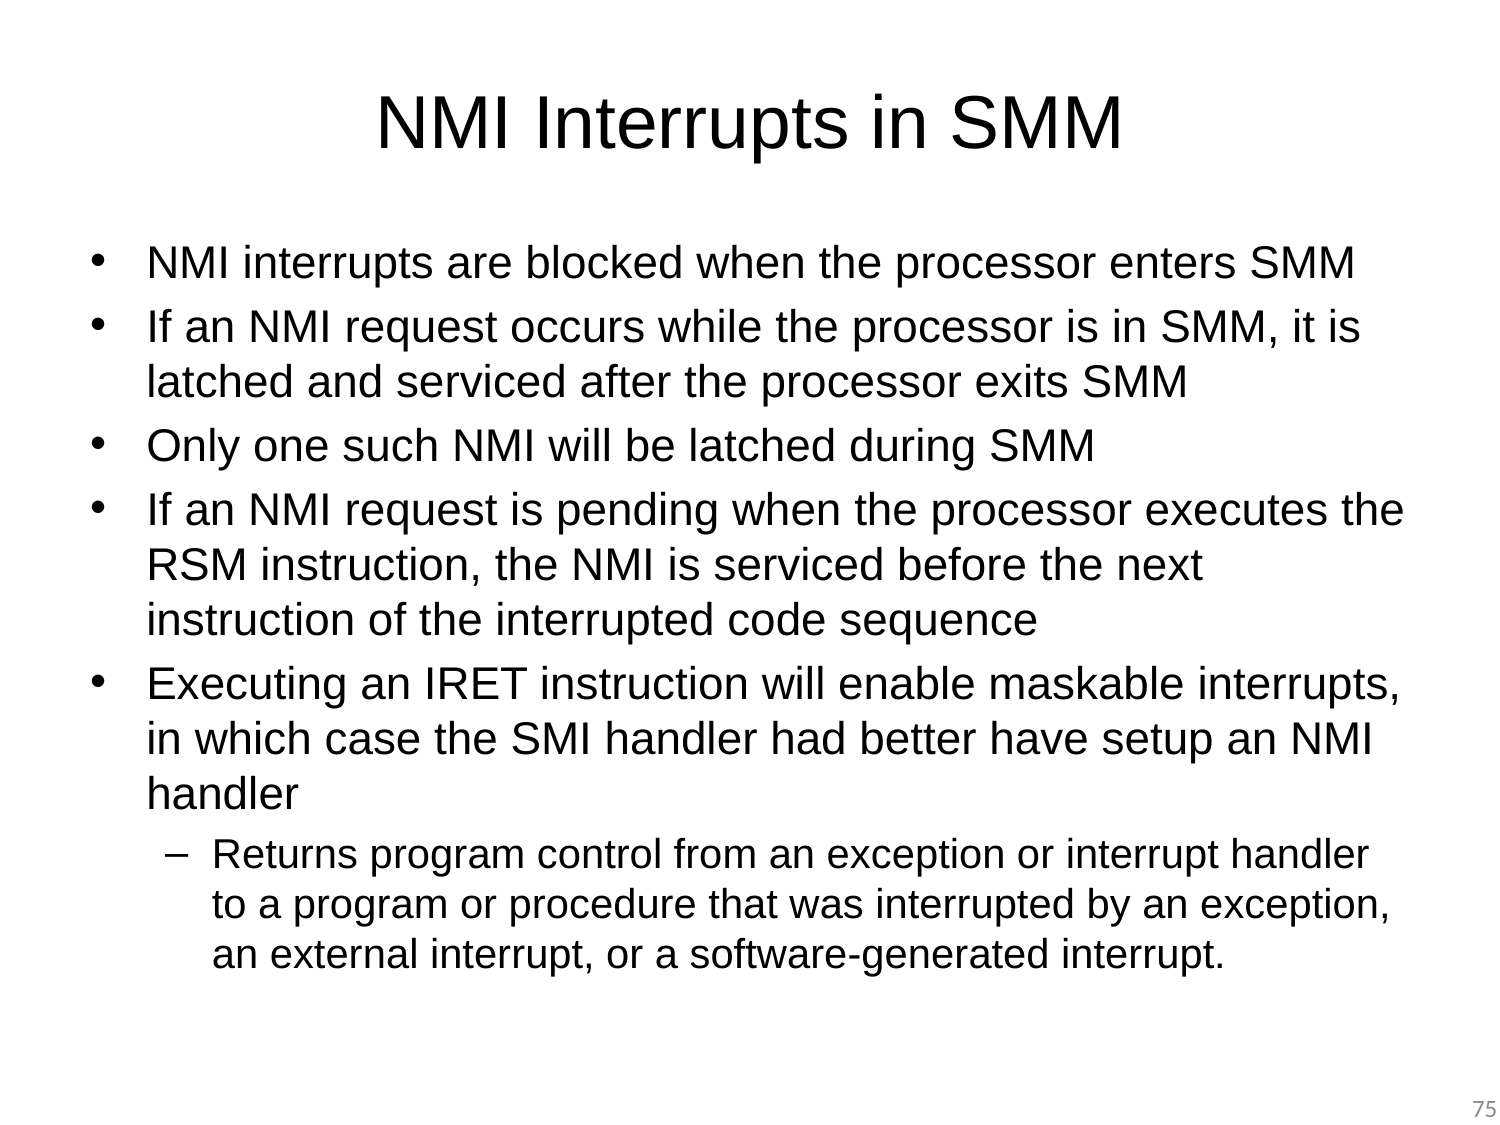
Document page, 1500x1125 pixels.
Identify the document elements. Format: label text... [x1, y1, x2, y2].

list NMI interrupts are blocked when the processor enters SMM If an NMI request occurs while the processor is in SMM, it is latched and serviced after the processor exits SMM Only one such NMI will be latched during SMM If an NMI request is pending when the processor executes the RSM instruction, the NMI is serviced before the next instruction of the interrupted code sequence Executing an IRET instruction will enable maskable interrupts, in which case the SMI handler had better have setup an NMI handler Returns program control from an exception or interrupt handler to a program or procedure that was interrupted by an exception, an external interrupt, or a software-generated interrupt. [75, 224, 1425, 1100]
title NMI Interrupts in SMM [75, 24, 1425, 213]
slide_number 75 [1162, 1077, 1500, 1125]
